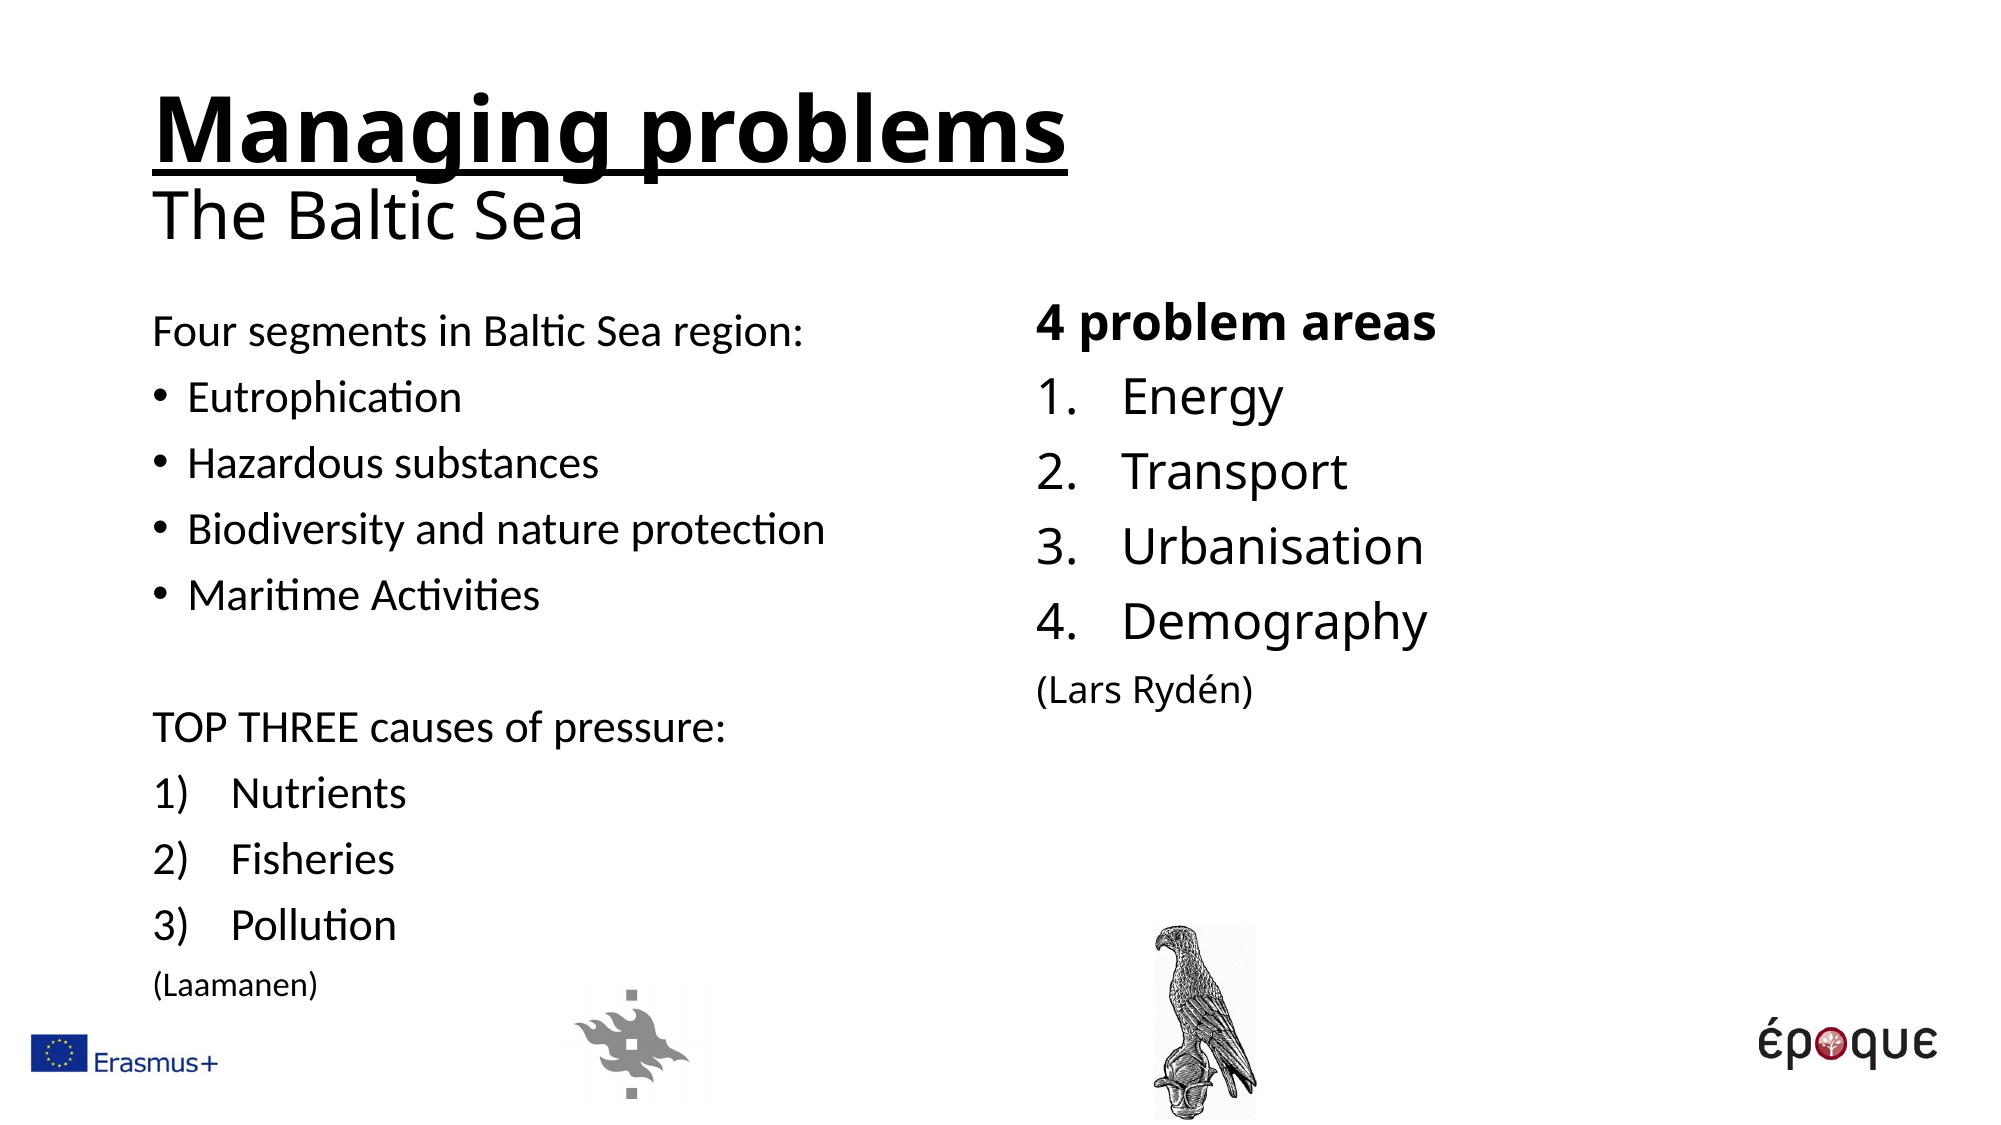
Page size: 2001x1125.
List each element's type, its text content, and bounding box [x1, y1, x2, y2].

picture [1759, 1017, 1937, 1070]
picture [1154, 925, 1258, 1120]
title Managing problems The Baltic Sea [137, 59, 1863, 278]
text_box 4 problem areas Energy Transport Urbanisation Demography (Lars Rydén) [1021, 289, 1863, 1014]
picture [556, 981, 712, 1107]
picture [29, 1023, 219, 1083]
list Four segments in Baltic Sea region: Eutrophication Hazardous substances Biodiversity and nature protection Maritime Activities TOP THREE causes of pressure: Nutrients Fisheries Pollution (Laamanen) [137, 299, 1021, 1014]
